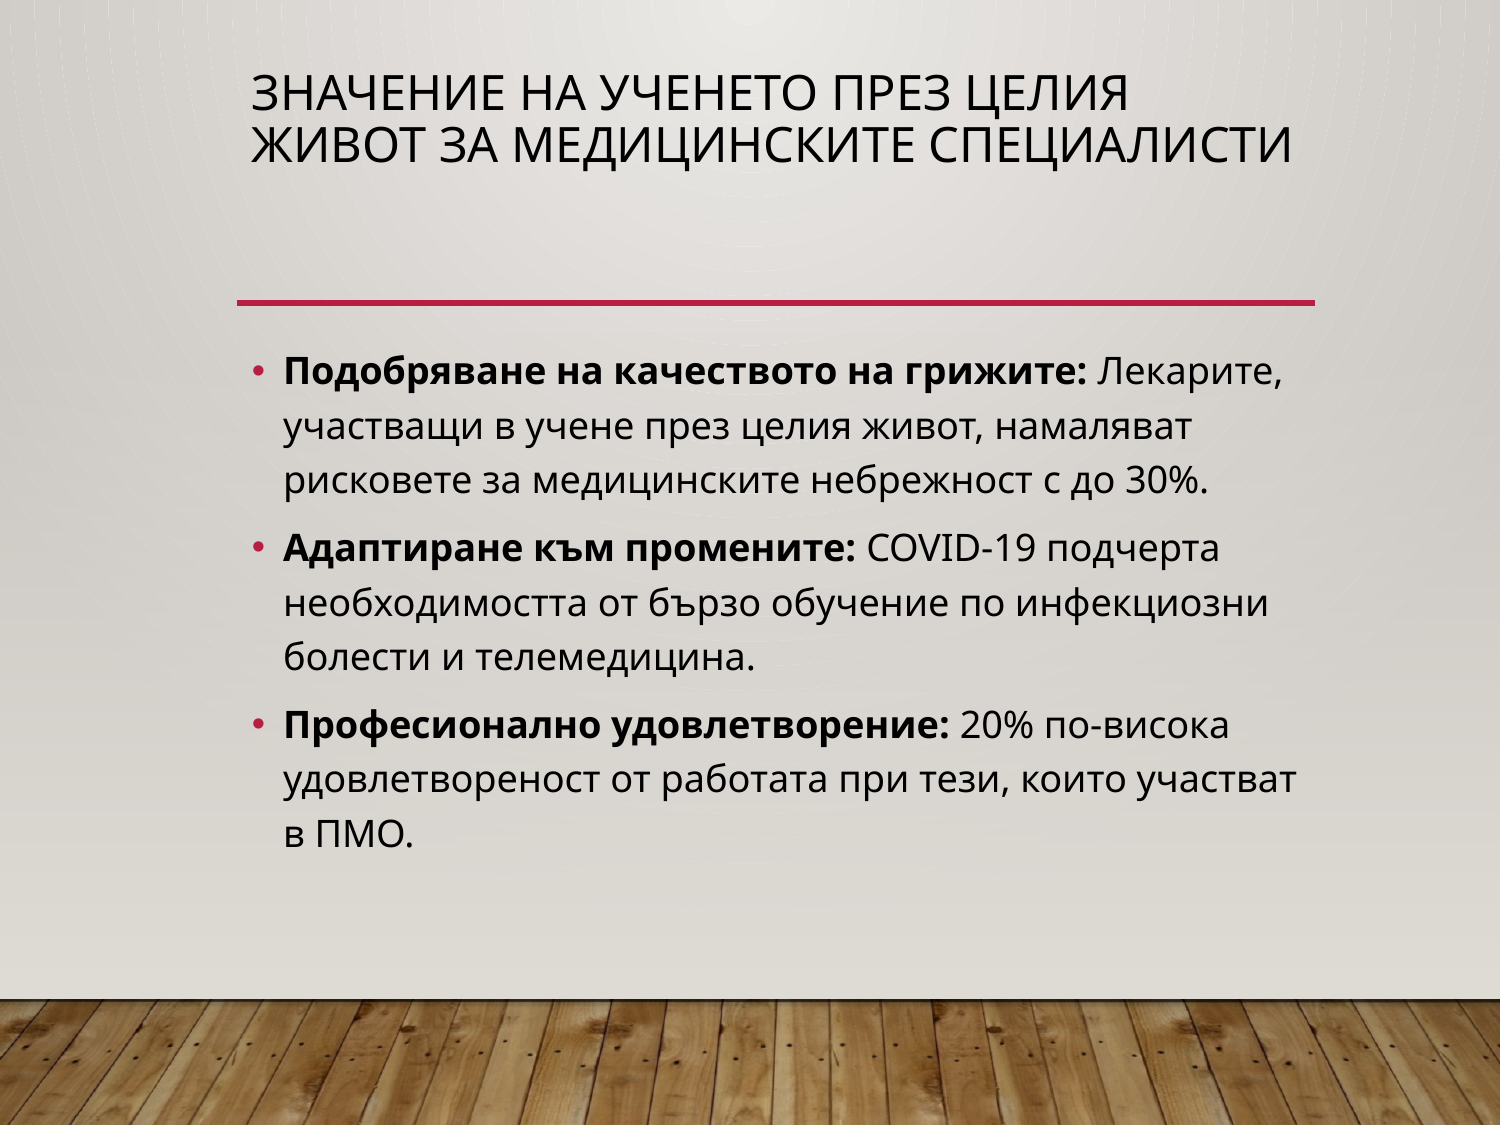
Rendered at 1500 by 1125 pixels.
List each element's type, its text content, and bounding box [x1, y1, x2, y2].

picture [0, 999, 1500, 1125]
title Значение на ученето през целия живот за медицинските специалисти [236, 60, 1315, 233]
list Подобряване на качеството на грижите: Лекарите, участващи в учене през целия живот, намаляват рисковете за медицинските небрежност с до 30%. Адаптиране към промените: COVID-19 подчерта необходимостта от бързо обучение по инфекциозни болести и телемедицина. Професионално удовлетворение: 20% по-висока удовлетвореност от работата при тези, които участват в ПМО. [236, 330, 1315, 897]
